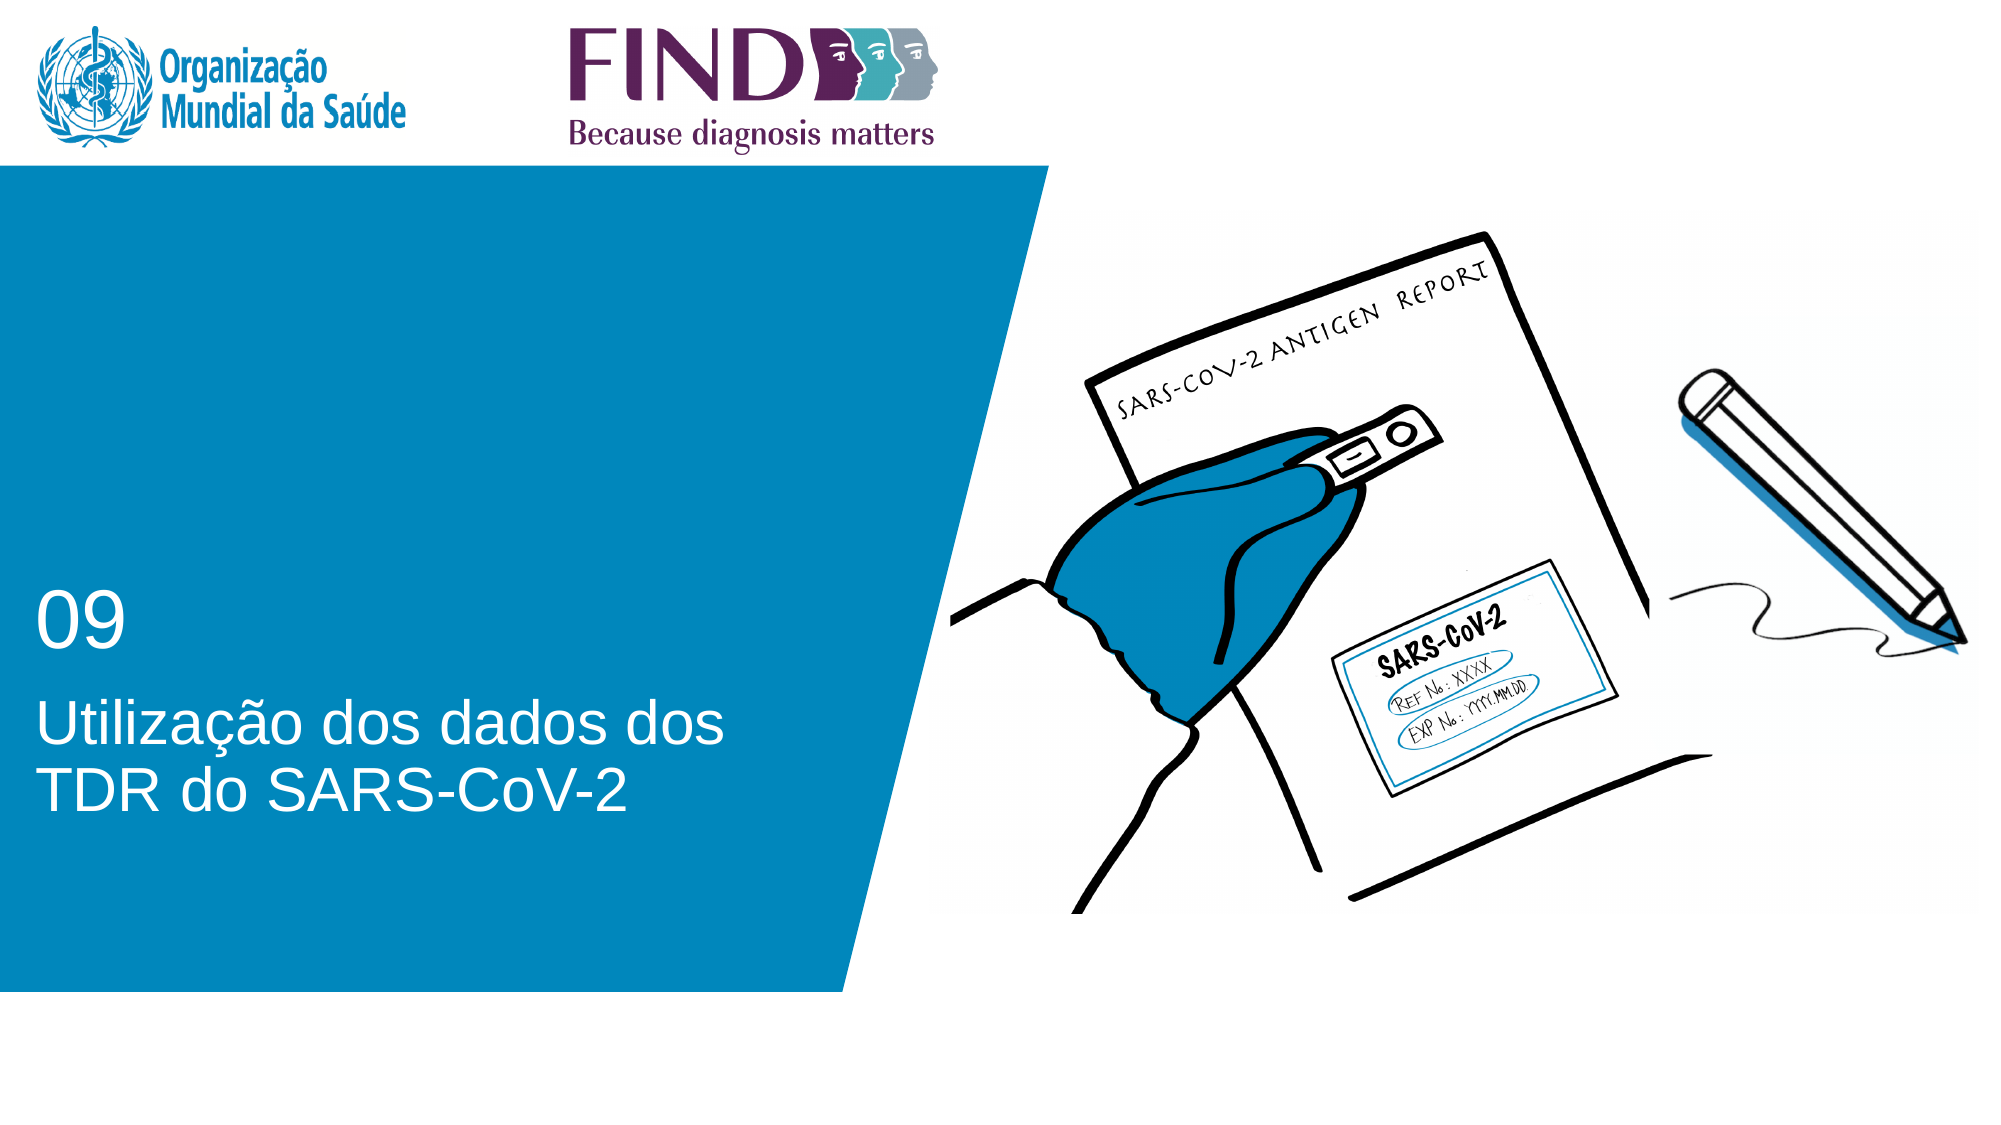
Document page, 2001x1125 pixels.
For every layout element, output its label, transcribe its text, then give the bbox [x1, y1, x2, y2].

picture [80, 50, 93, 70]
subtitle Utilização dos dados dos TDR do SARS-CoV-2 [34, 691, 793, 863]
picture [98, 49, 105, 55]
title 09 [34, 184, 891, 667]
picture [396, 118, 406, 123]
picture [568, 26, 940, 157]
picture [34, 26, 406, 157]
picture [929, 210, 1979, 914]
